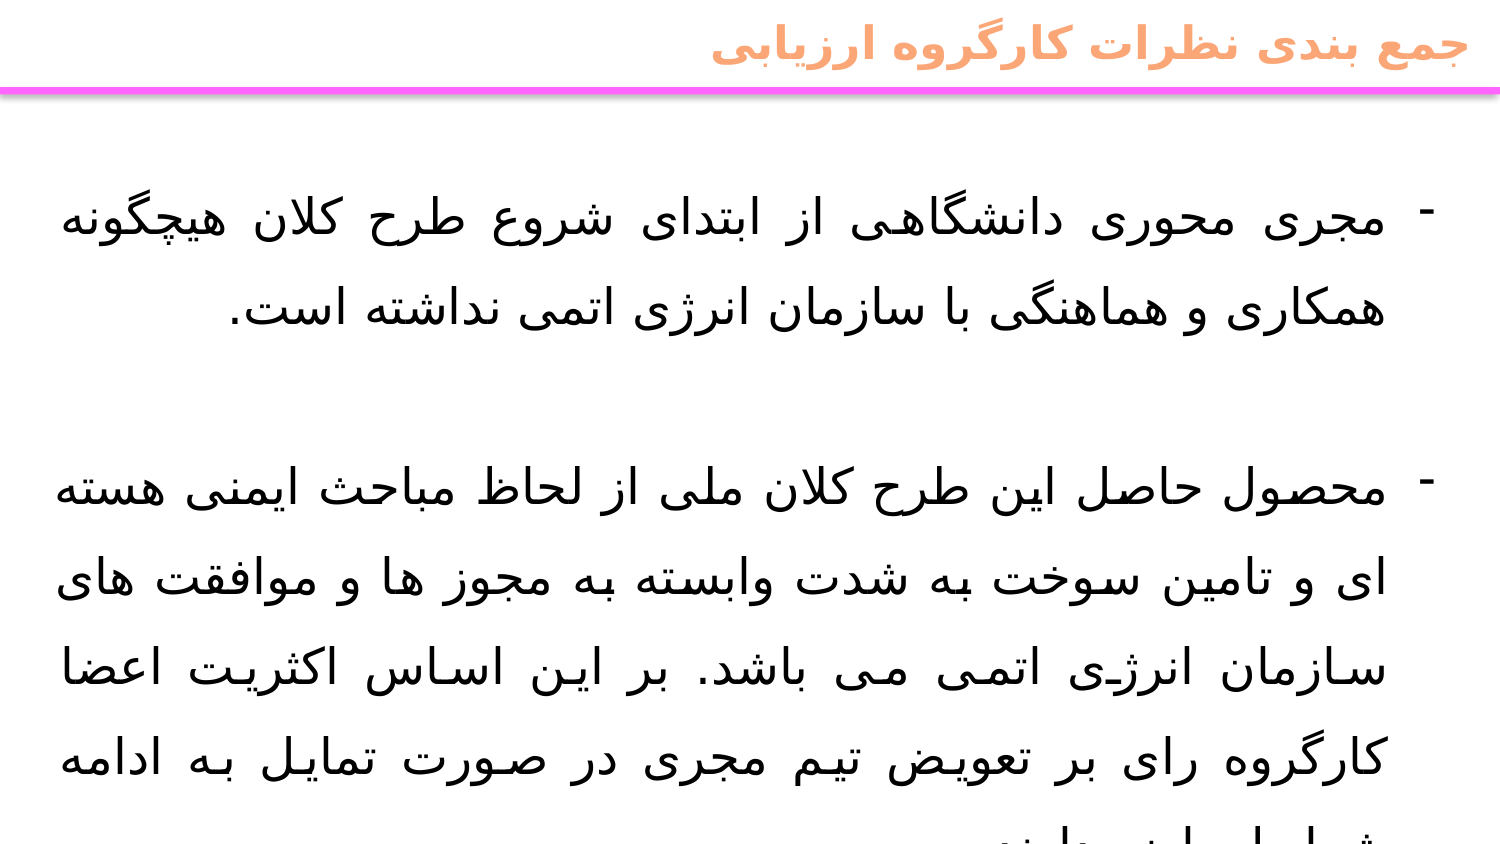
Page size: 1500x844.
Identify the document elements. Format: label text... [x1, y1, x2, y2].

text_box جمع بندی نظرات کارگروه ارزیابی [99, 6, 1488, 77]
text_box مجری محوری دانشگاهی از ابتدای شروع طرح کلان هیچگونه همکاری و هماهنگی با سازمان انرژی اتمی نداشته است. محصول حاصل این طرح کلان ملی از لحاظ مباحث ایمنی هسته ای و تامین سوخت به شدت وابسته به مجوز ها و موافقت های سازمان انرژی اتمی می باشد. بر این اساس اکثریت اعضا کارگروه رای بر تعویض تیم مجری در صورت تمایل به ادامه شرایط حاضر دارند. [37, 146, 1450, 844]
text_box [0, 87, 1500, 95]
